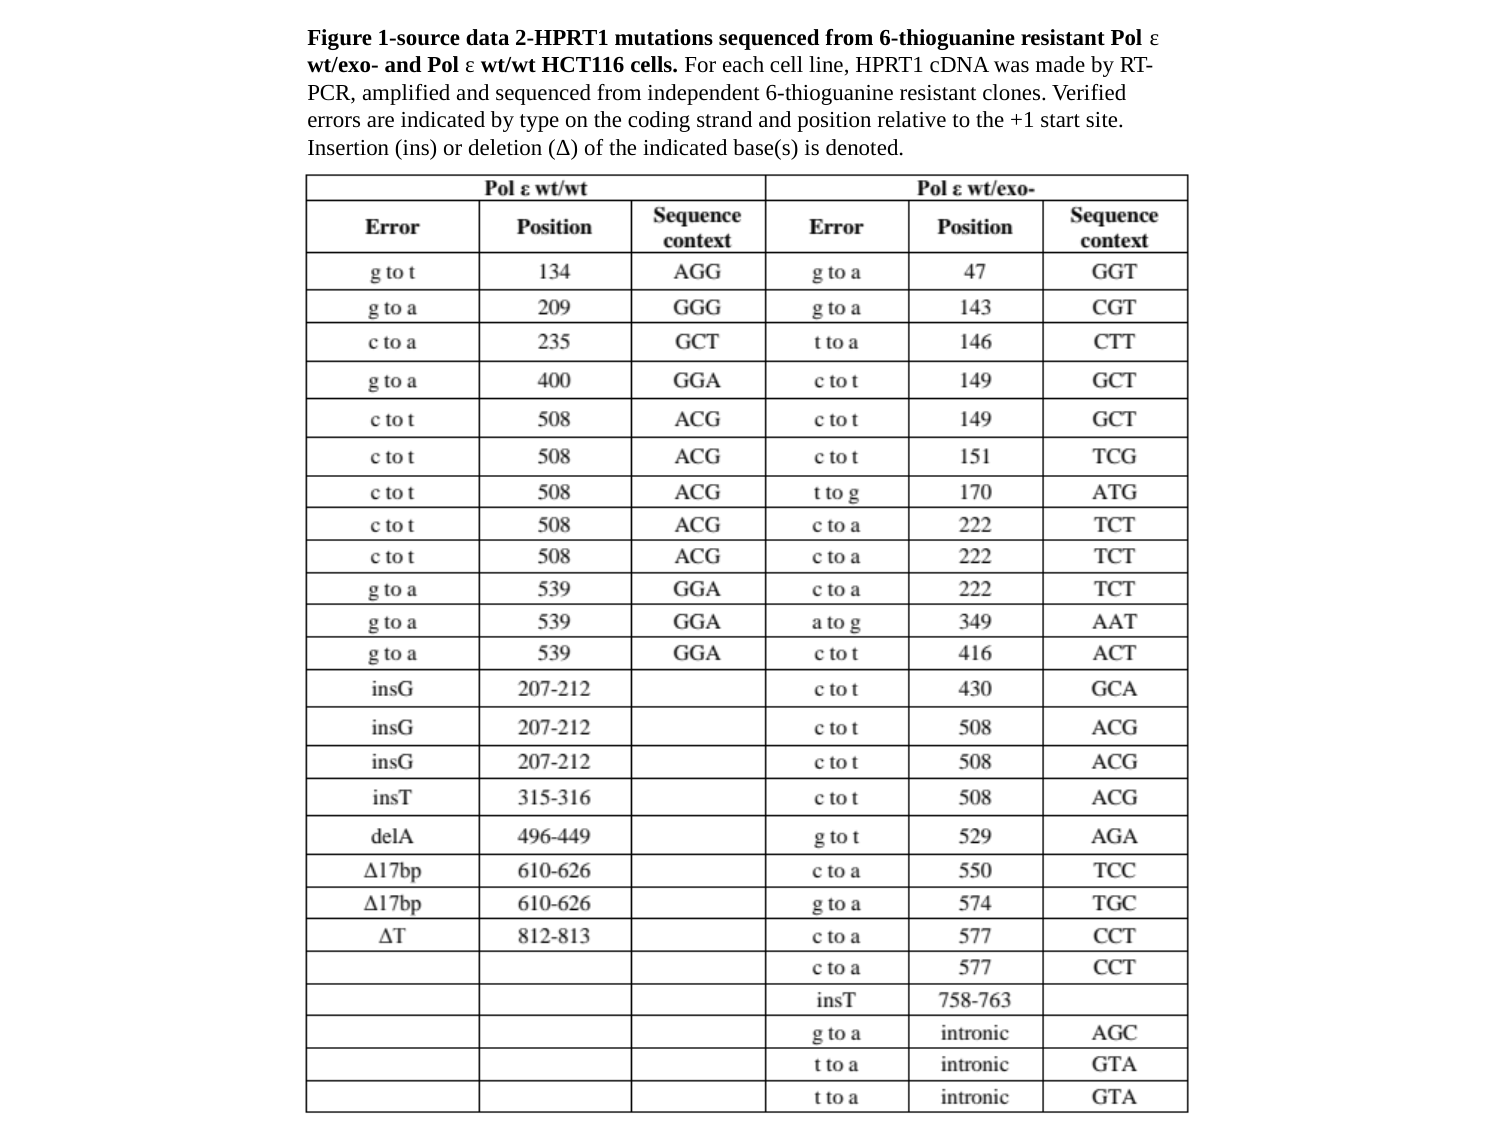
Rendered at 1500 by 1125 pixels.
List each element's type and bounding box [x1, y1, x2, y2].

picture [292, 0, 1193, 1125]
